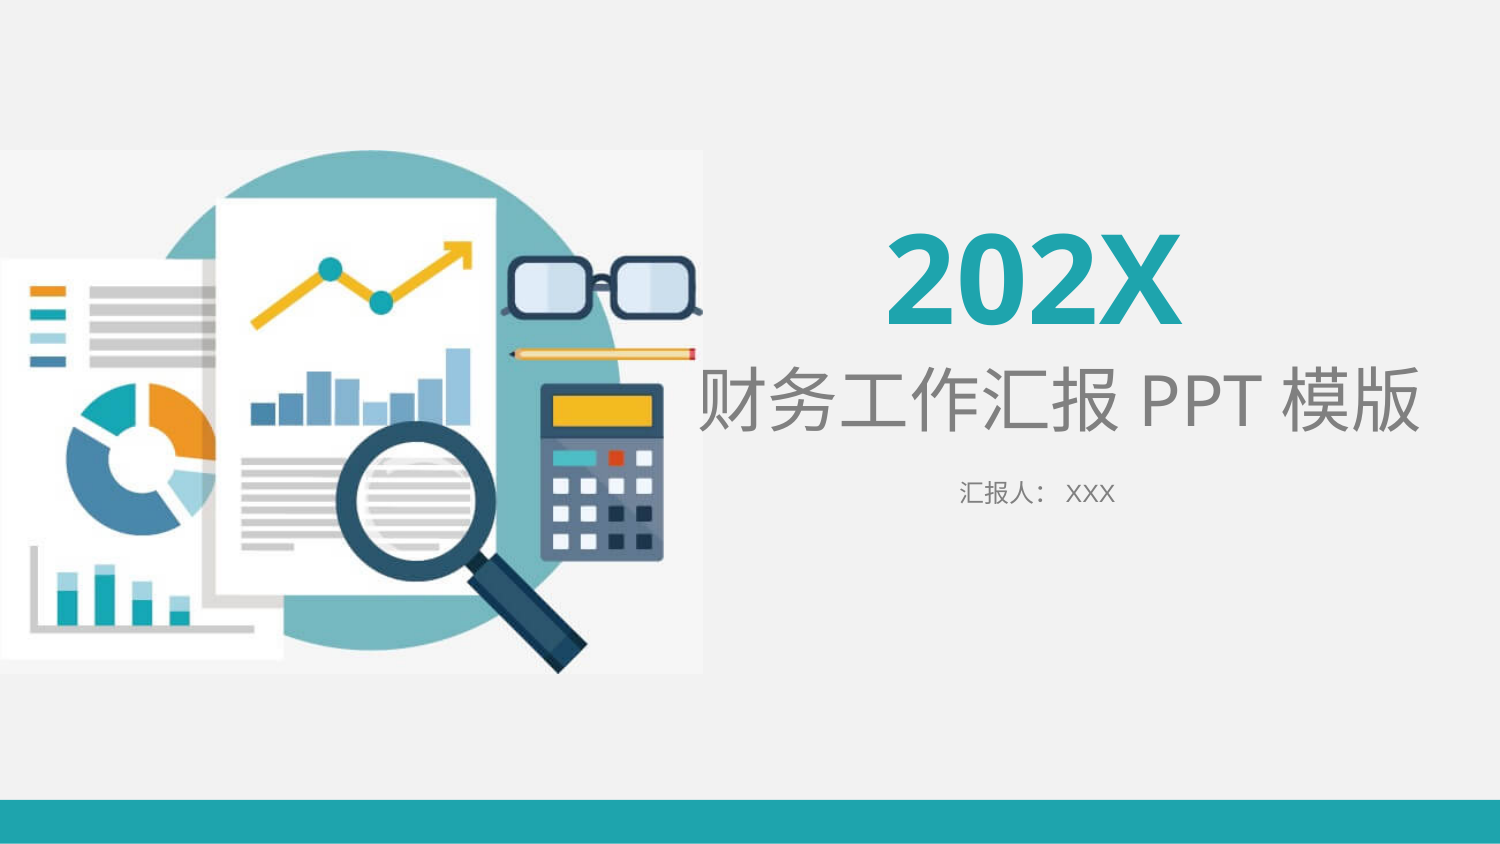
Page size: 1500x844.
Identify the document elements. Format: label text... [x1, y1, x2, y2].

picture [0, 149, 703, 674]
text_box 汇报人：XXX [708, 462, 1436, 508]
text_box 财务工作汇报PPT模版 [708, 355, 1476, 441]
text_box 202X [785, 199, 1282, 350]
text_box [0, 798, 1500, 844]
